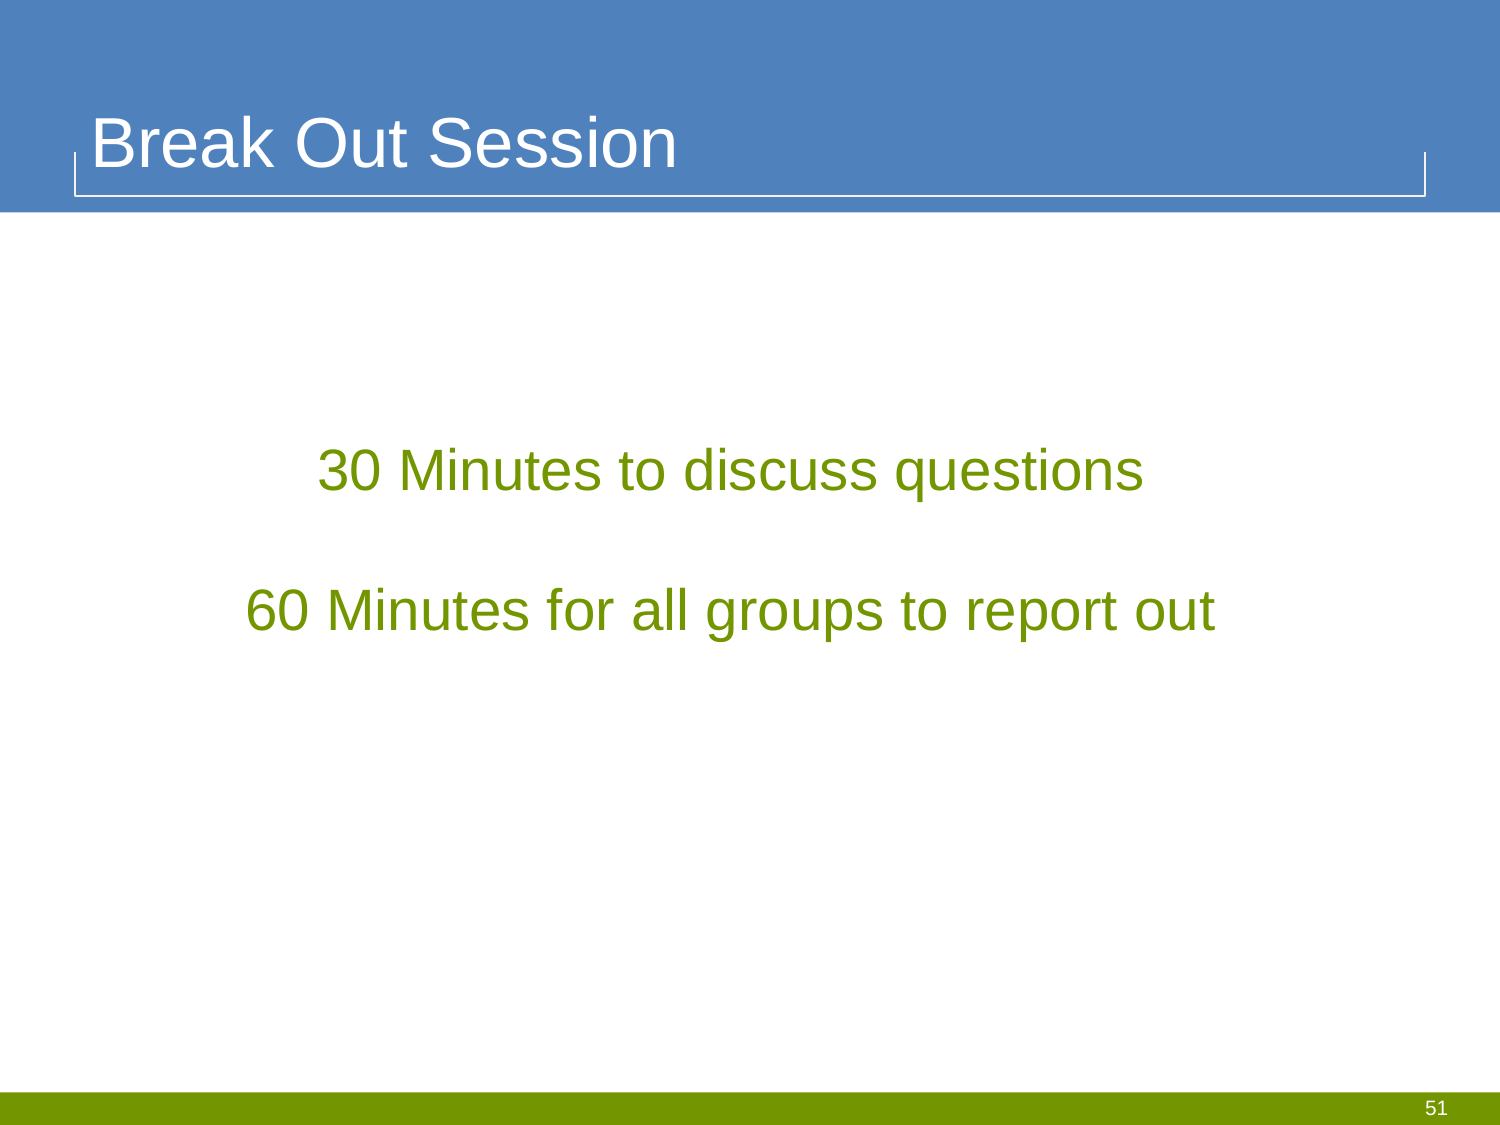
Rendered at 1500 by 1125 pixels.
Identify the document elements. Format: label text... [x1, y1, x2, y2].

text_box 30 Minutes to discuss questions 60 Minutes for all groups to report out [225, 425, 1238, 650]
title Break Out Session [74, 44, 1426, 233]
